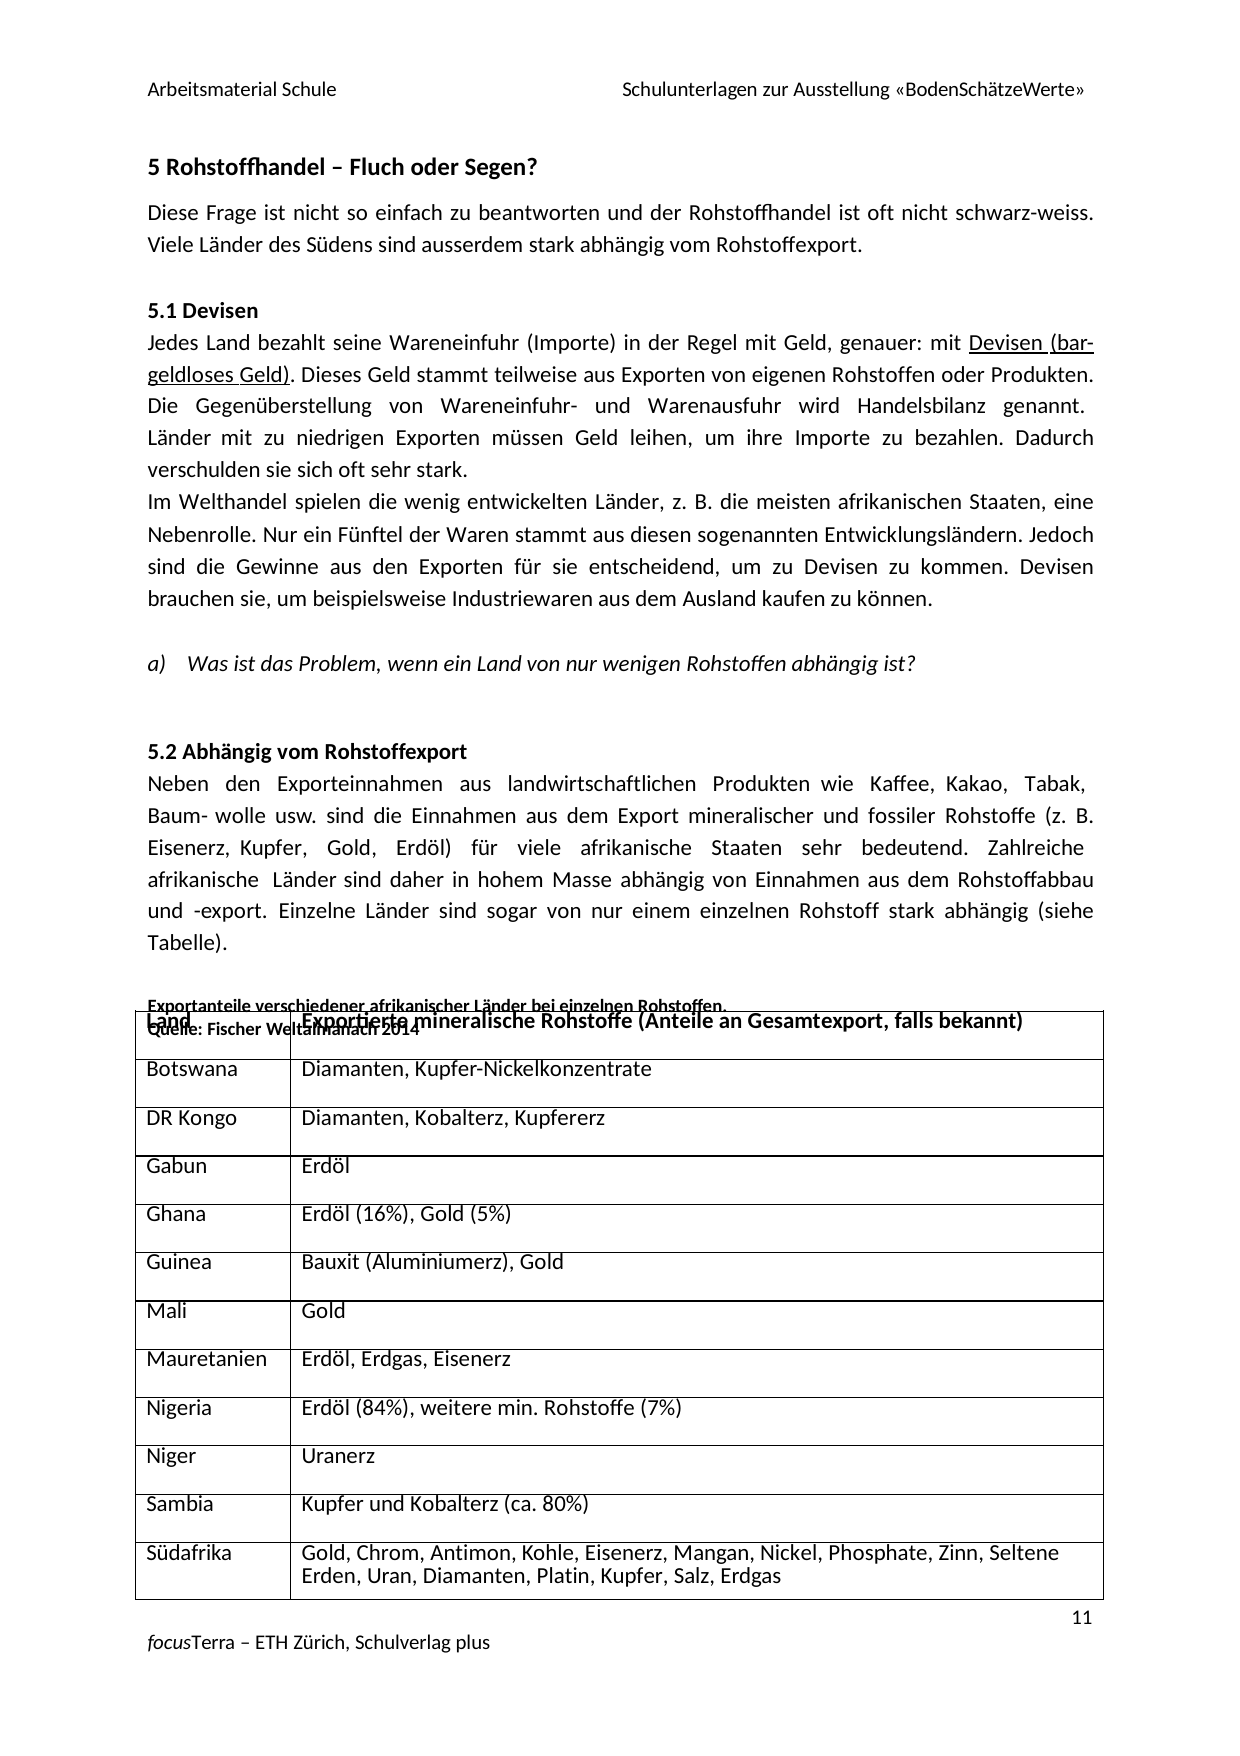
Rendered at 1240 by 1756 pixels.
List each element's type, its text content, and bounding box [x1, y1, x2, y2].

table_cell DR Kongo [136, 1108, 290, 1155]
table_cell Diamanten, Kupfer-Nickelkonzentrate [291, 1060, 1103, 1107]
table_header Land [136, 1012, 290, 1059]
table_cell Gold, Chrom, Antimon, Kohle, Eisenerz, Mangan, Nickel, Phosphate, Zinn, Seltene Erden, Uran, Diamanten, Platin, Kupfer, Salz, Erdgas [291, 1543, 1103, 1599]
table_cell Guinea [136, 1253, 290, 1300]
table_cell Erdöl (84%), weitere min. Rohstoffe (7%) [291, 1398, 1103, 1445]
text_box Schulunterlagen zur Ausstellung «BodenSchätzeWerte» [620, 75, 1095, 101]
table_cell Südafrika [136, 1543, 290, 1599]
table_cell Diamanten, Kobalterz, Kupfererz [291, 1108, 1103, 1155]
table_cell Mali [136, 1302, 290, 1349]
table_header Exportierte mineralische Rohstoffe (Anteile an Gesamtexport, falls bekannt) [291, 1012, 1103, 1059]
table_cell Niger [136, 1446, 290, 1494]
slide_number 11 [1067, 1603, 1097, 1756]
table_cell Ghana [136, 1205, 290, 1252]
table_cell Nigeria [136, 1398, 290, 1445]
table_cell Gold [291, 1302, 1103, 1349]
table_cell Erdöl (16%), Gold (5%) [291, 1205, 1103, 1252]
table_cell Uranerz [291, 1446, 1103, 1494]
table_cell Kupfer und Kobalterz (ca. 80%) [291, 1495, 1103, 1542]
text_box 5 Rohstoffhandel – Fluch oder Segen? Diese Frage ist nicht so einfach zu beantworten und der Rohstoffhandel ist oft nicht schwarz-weiss. Viele Länder des Südens sind ausserdem stark abhängig vom Rohstoffexport. 5.1 Devisen Jedes Land bezahlt seine Wareneinfuhr (Importe) in der Regel mit Geld, genauer: mit Devisen (bar- geldloses Geld). Dieses Geld stammt teilweise aus Exporten von eigenen Rohstoffen oder Produkten. Die Gegenüberstellung von Wareneinfuhr- und Warenausfuhr wird Handelsbilanz genannt. Länder mit zu niedrigen Exporten müssen Geld leihen, um ihre Importe zu bezahlen. Dadurch verschulden sie sich oft sehr stark. Im Welthandel spielen die wenig entwickelten Länder, z. B. die meisten afrikanischen Staaten, eine Nebenrolle. Nur ein Fünftel der Waren stammt aus diesen sogenannten Entwicklungsländern. Jedoch sind die Gewinne aus den Exporten für sie entscheidend, um zu Devisen zu kommen. Devisen brauchen sie, um beispielsweise Industriewaren aus dem Ausland kaufen zu können. a) Was ist das Problem, wenn ein Land von nur wenigen Rohstoffen abhängig ist? 5.2 Abhängig vom Rohstoffexport Neben den Exporteinnahmen aus landwirtschaftlichen Produkten wie Kaffee, Kakao, Tabak, Baum- wolle usw. sind die Einnahmen aus dem Export mineralischer und fossiler Rohstoffe (z. B. Eisenerz, Kupfer, Gold, Erdöl) für viele afrikanische Staaten sehr bedeutend. Zahlreiche afrikanische Länder sind daher in hohem Masse abhängig von Einnahmen aus dem Rohstoffabbau und -export. Einzelne Länder sind sogar von nur einem einzelnen Rohstoff stark abhängig (siehe Tabelle). Exportanteile verschiedener afrikanischer Länder bei einzelnen Rohstoffen. Quelle: Fischer Weltalmanach 2014 [145, 150, 1095, 1011]
table_cell Gabun [136, 1157, 290, 1204]
text_box Arbeitsmaterial Schule [145, 75, 341, 101]
table_cell Erdöl [291, 1157, 1103, 1204]
table_cell Botswana [136, 1060, 290, 1107]
table_cell Bauxit (Aluminiumerz), Gold [291, 1253, 1103, 1300]
table_cell Sambia [136, 1495, 290, 1542]
table_cell Mauretanien [136, 1350, 290, 1397]
table_cell Erdöl, Erdgas, Eisenerz [291, 1350, 1103, 1397]
footer focusTerra – ETH Zürich, Schulverlag plus [145, 1628, 496, 1756]
